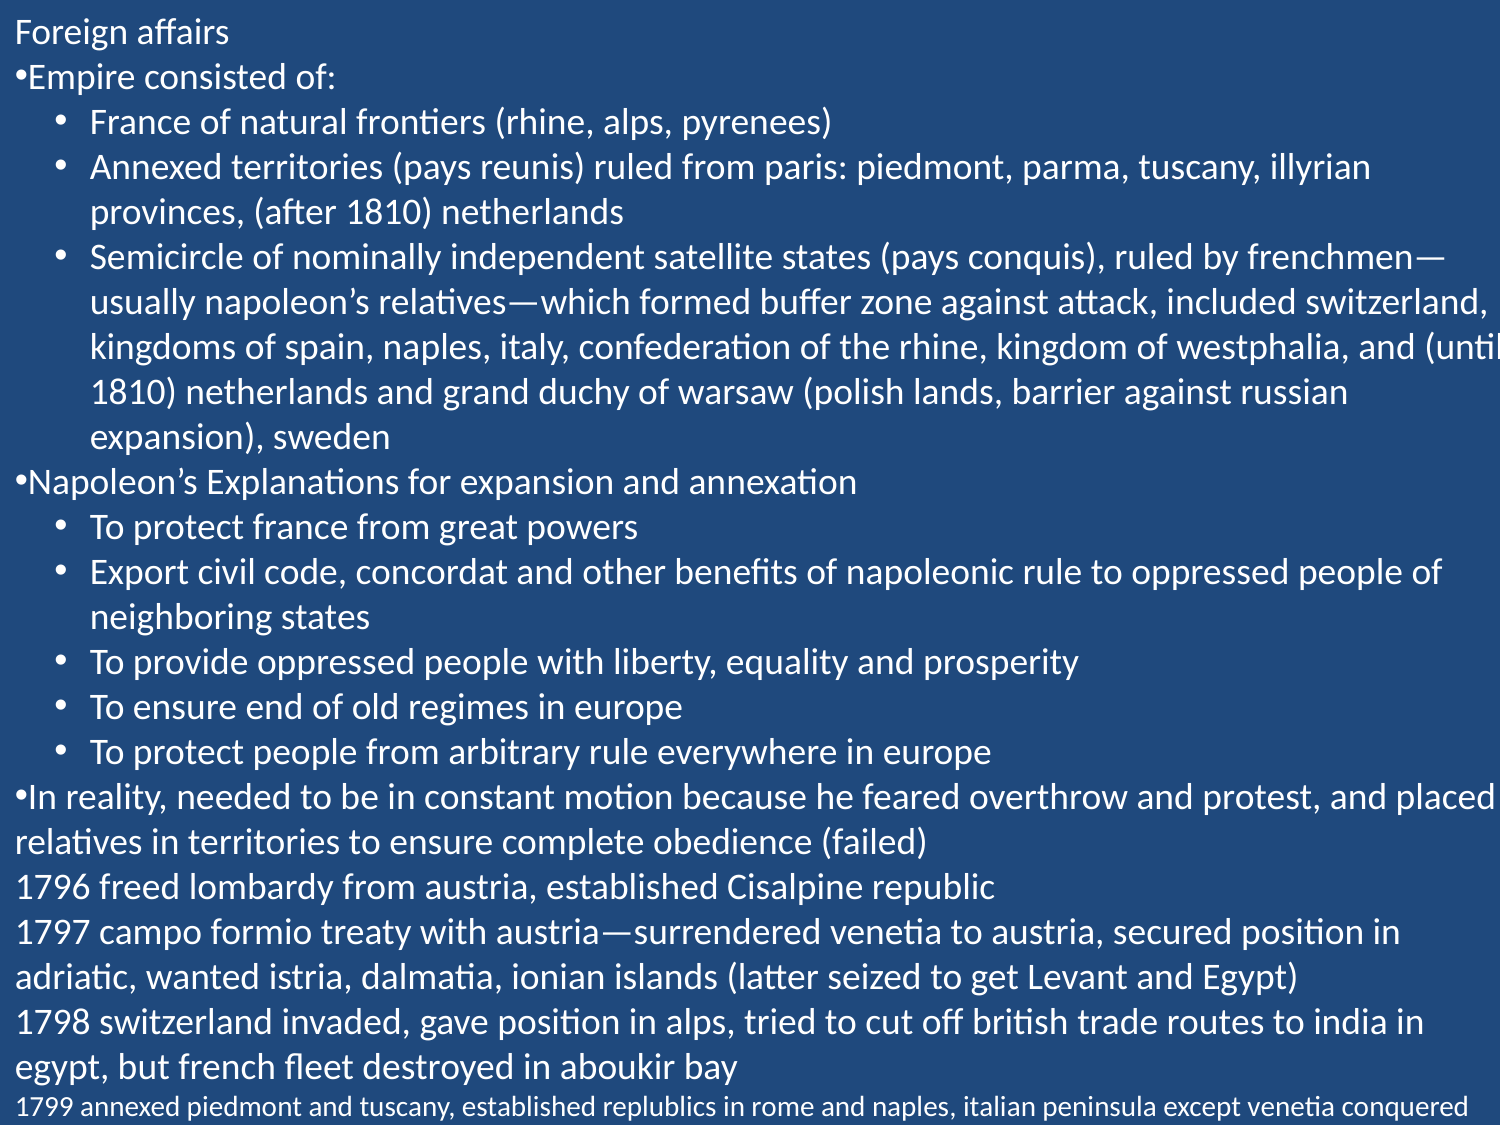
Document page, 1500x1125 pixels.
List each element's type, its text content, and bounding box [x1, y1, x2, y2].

text_box Foreign affairs Empire consisted of: France of natural frontiers (rhine, alps, pyrenees) Annexed territories (pays reunis) ruled from paris: piedmont, parma, tuscany, illyrian provinces, (after 1810) netherlands Semicircle of nominally independent satellite states (pays conquis), ruled by frenchmen—usually napoleon’s relatives—which formed buffer zone against attack, included switzerland, kingdoms of spain, naples, italy, confederation of the rhine, kingdom of westphalia, and (until 1810) netherlands and grand duchy of warsaw (polish lands, barrier against russian expansion), sweden Napoleon’s Explanations for expansion and annexation To protect france from great powers Export civil code, concordat and other benefits of napoleonic rule to oppressed people of neighboring states To provide oppressed people with liberty, equality and prosperity To ensure end of old regimes in europe To protect people from arbitrary rule everywhere in europe In reality, needed to be in constant motion because he feared overthrow and protest, and placed relatives in territories to ensure complete obedience (failed) 1796 freed lombardy from austria, established Cisalpine republic 1797 campo formio treaty with austria—surrendered venetia to austria, secured position in adriatic, wanted istria, dalmatia, ionian islands (latter seized to get Levant and Egypt) 1798 switzerland invaded, gave position in alps, tried to cut off british trade routes to india in egypt, but french fleet destroyed in aboukir bay 1799 annexed piedmont and tuscany, established replublics in rome and naples, italian peninsula except venetia conquered [0, 0, 1500, 1125]
